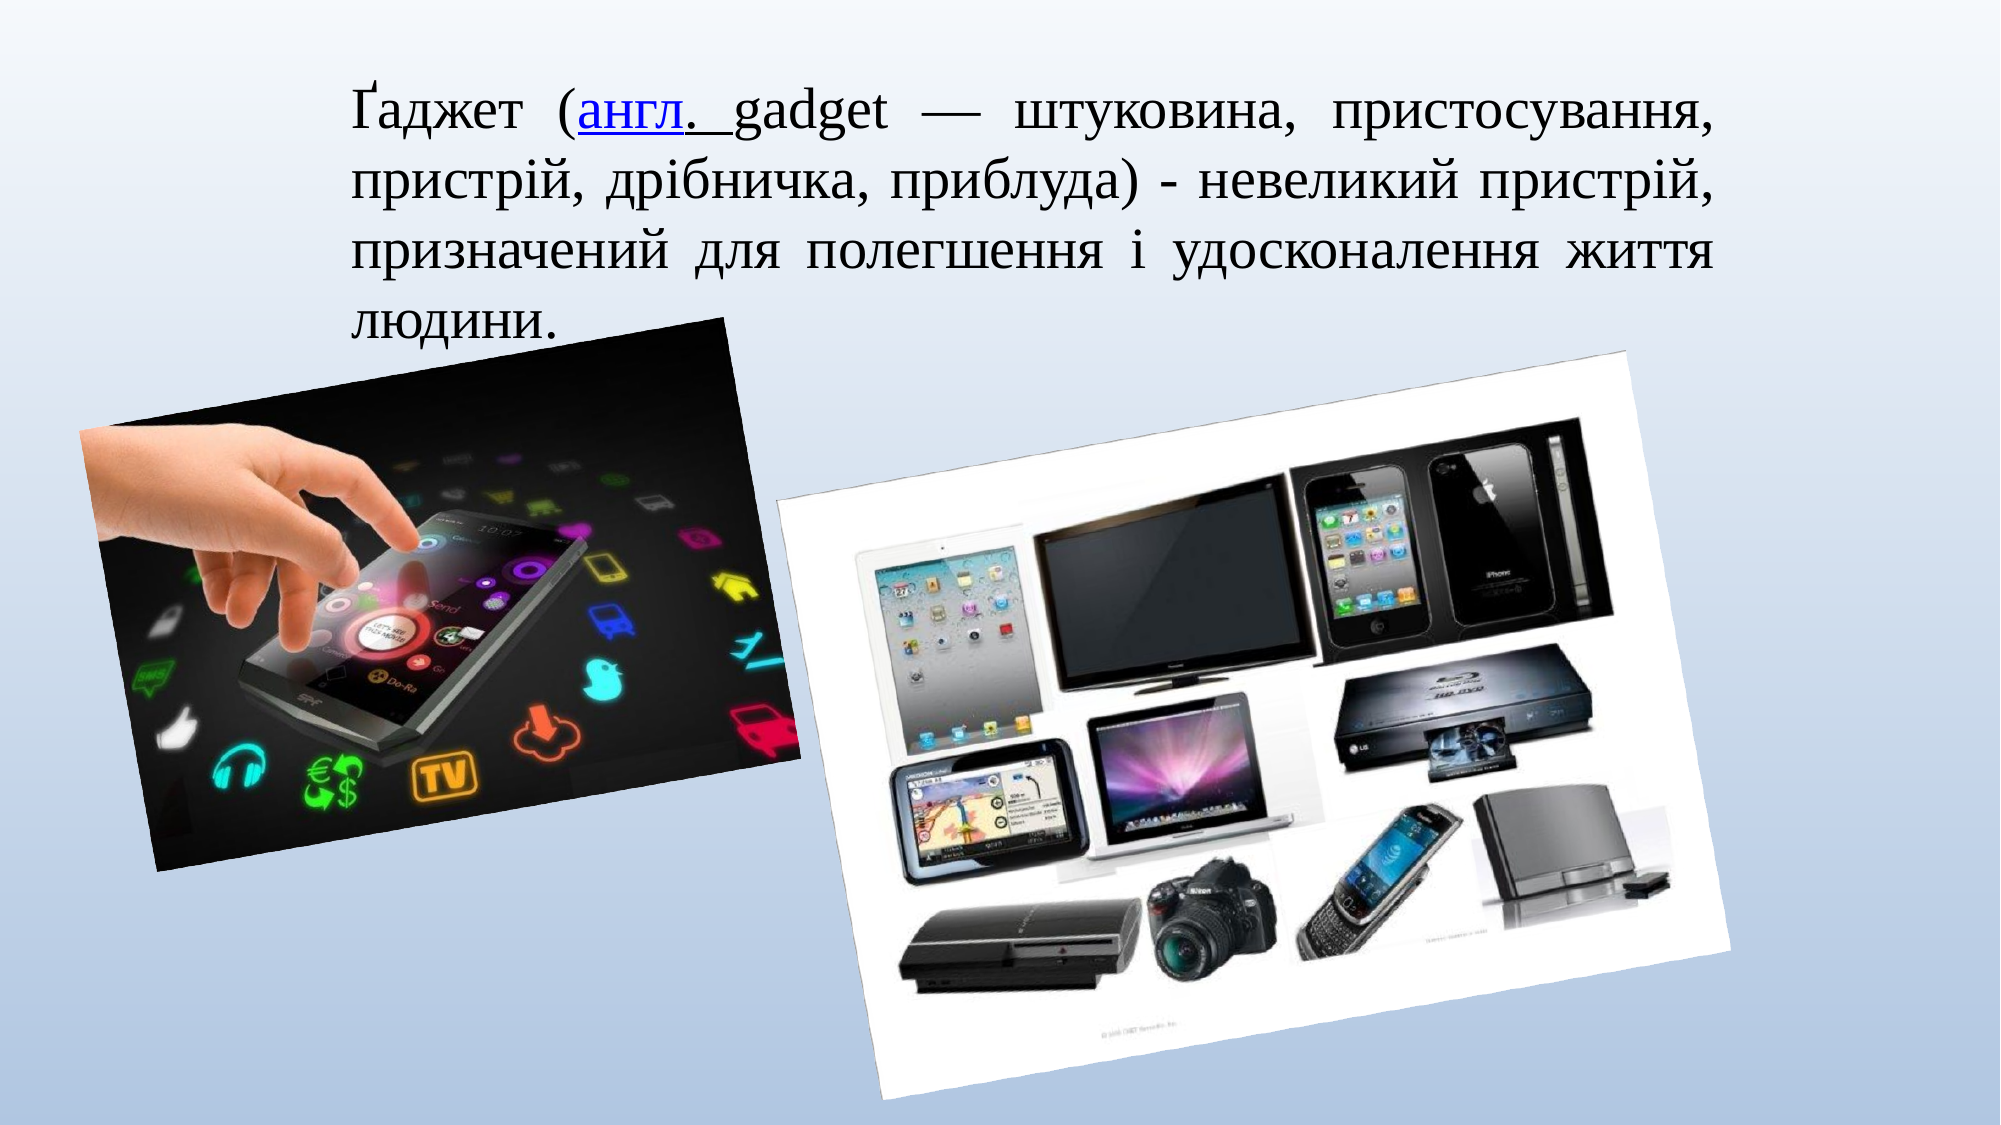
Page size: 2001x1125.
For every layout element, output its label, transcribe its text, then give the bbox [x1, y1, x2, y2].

picture [777, 351, 1730, 1100]
picture [80, 318, 801, 872]
text_box Ґаджет (англ. gadget — штуковина, пристосування, пристрій, дрібничка, приблуда) - невеликий пристрій, призначений для полегшення і удосконалення життя людини. [336, 62, 1731, 357]
